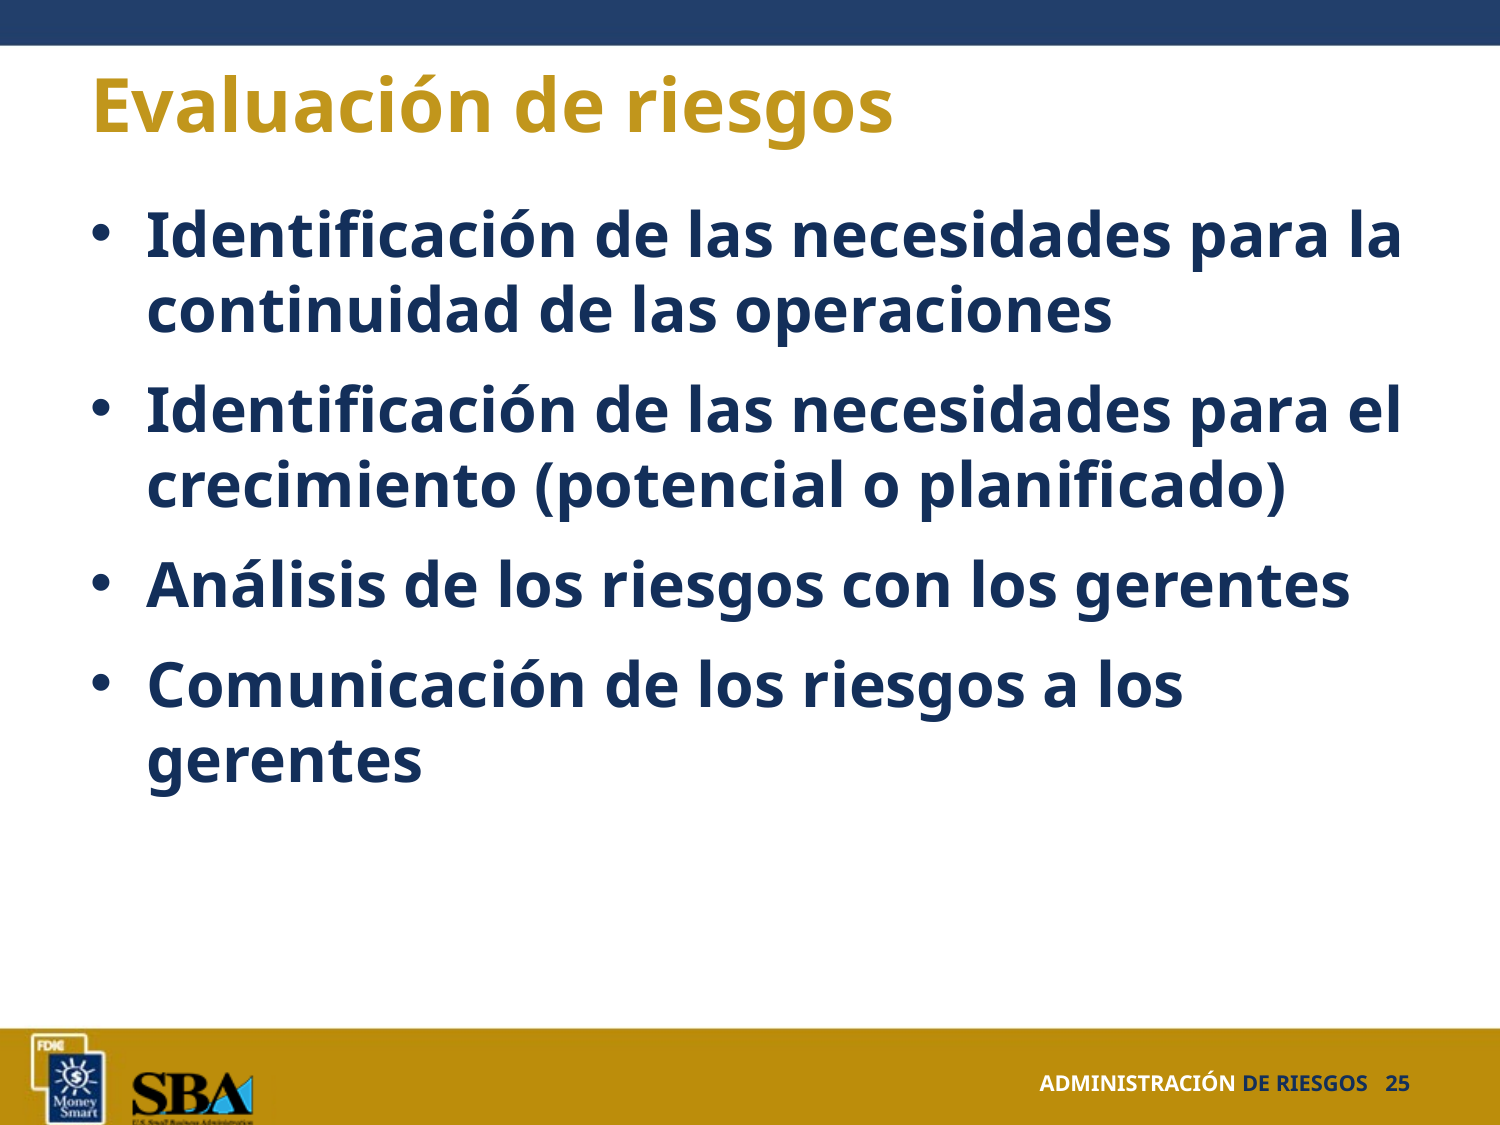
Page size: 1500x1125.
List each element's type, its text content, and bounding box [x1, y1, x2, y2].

title Evaluación de riesgos [74, 49, 1426, 151]
list Identificación de las necesidades para la continuidad de las operaciones Identificación de las necesidades para el crecimiento (potencial o planificado) Análisis de los riesgos con los gerentes Comunicación de los riesgos a los gerentes [74, 187, 1426, 888]
picture [0, 0, 1500, 1125]
